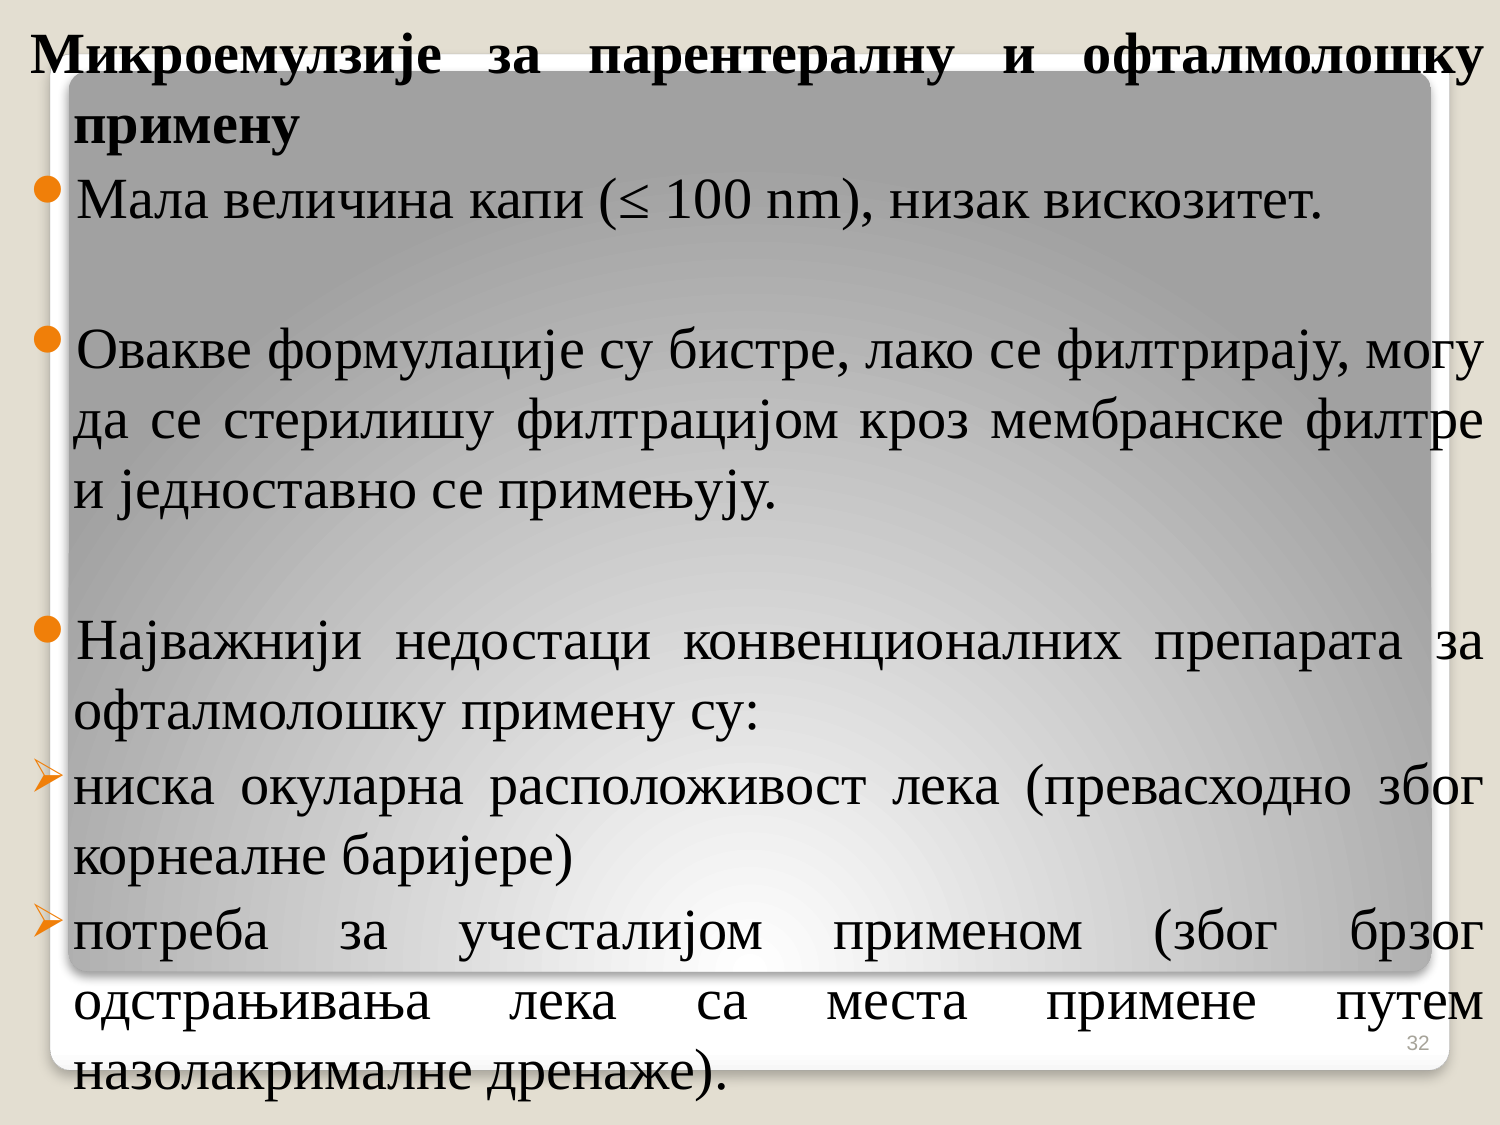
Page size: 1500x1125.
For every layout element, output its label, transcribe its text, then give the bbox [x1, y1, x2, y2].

list Микроемулзије за парентералну и офталмолошку примену Мала величина капи (≤ 100 nm), низак вискозитет. Овакве формулације су бистре, лако се филтрирају, могу да се стерилишу филтрацијом кроз мембранске филтре и једноставно се примењују. Најважнији недостаци конвенционалних препарата за офталмолошку примену су: ниска окуларна расположивост лека (превасходно због корнеалне баријере) потреба за учесталијом применом (због брзог одстрањивања лека са места примене путем назолакрималне дренаже). [0, 0, 1500, 1125]
slide_number 32 [1369, 1002, 1445, 1063]
